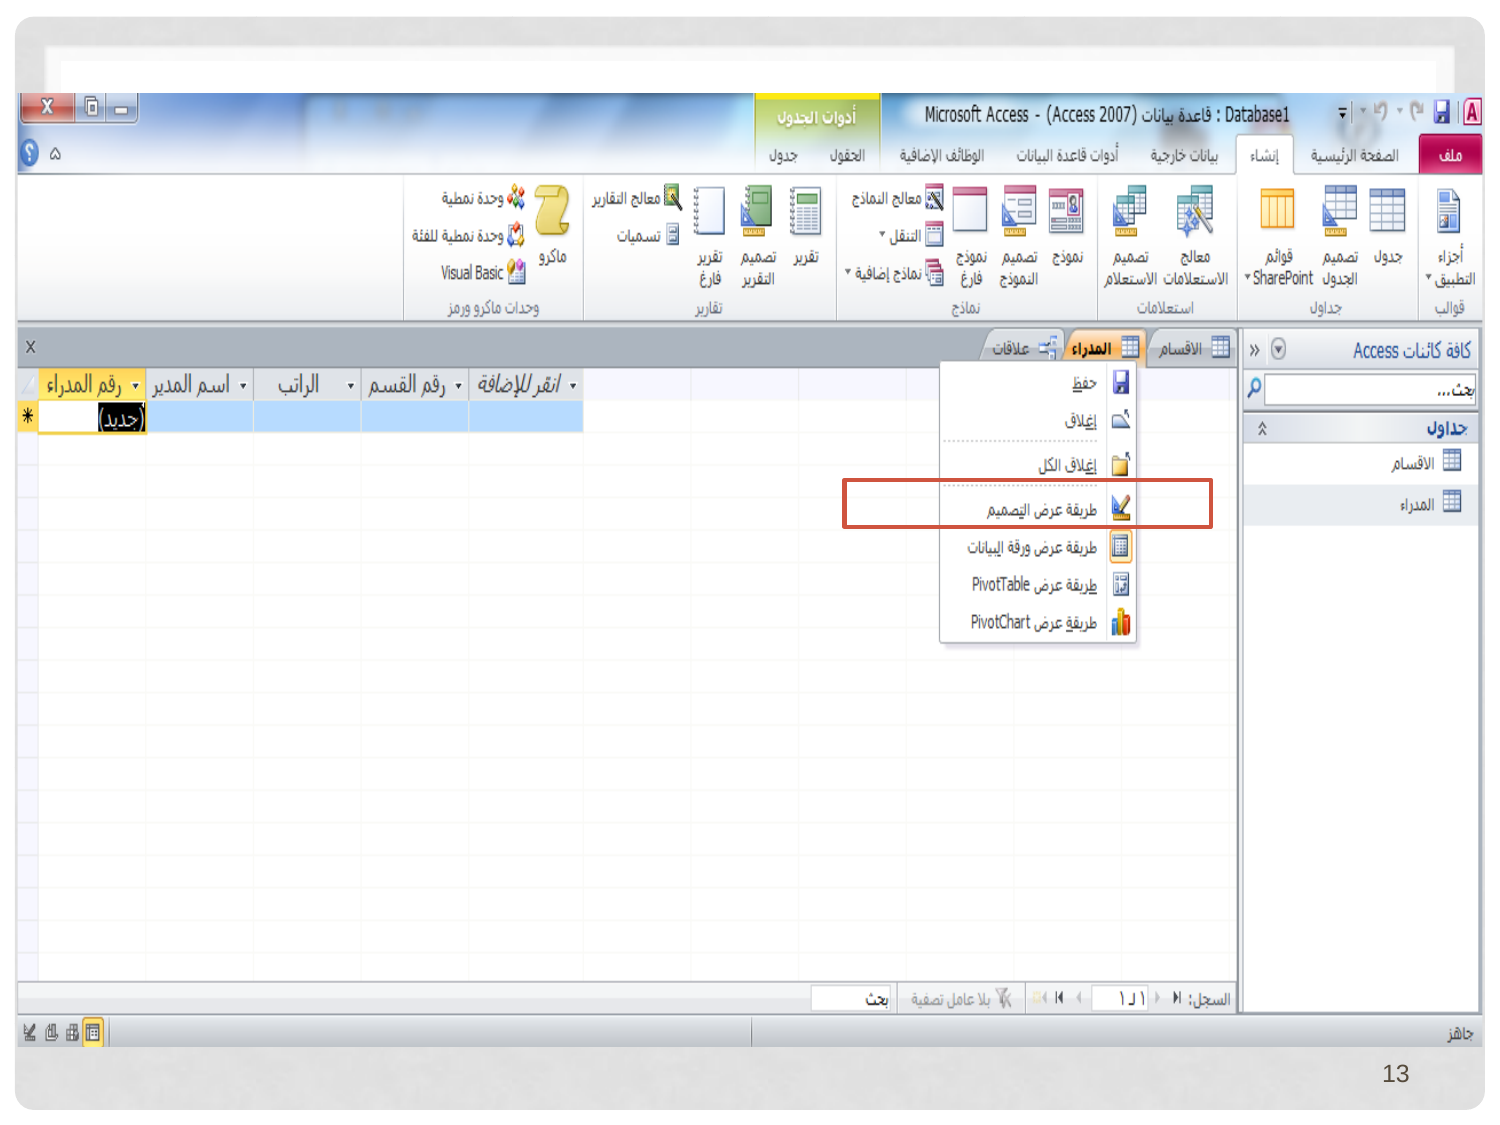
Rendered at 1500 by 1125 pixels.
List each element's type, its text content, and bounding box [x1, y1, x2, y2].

slide_number 13 [1074, 1047, 1425, 1103]
picture [17, 93, 1483, 1047]
